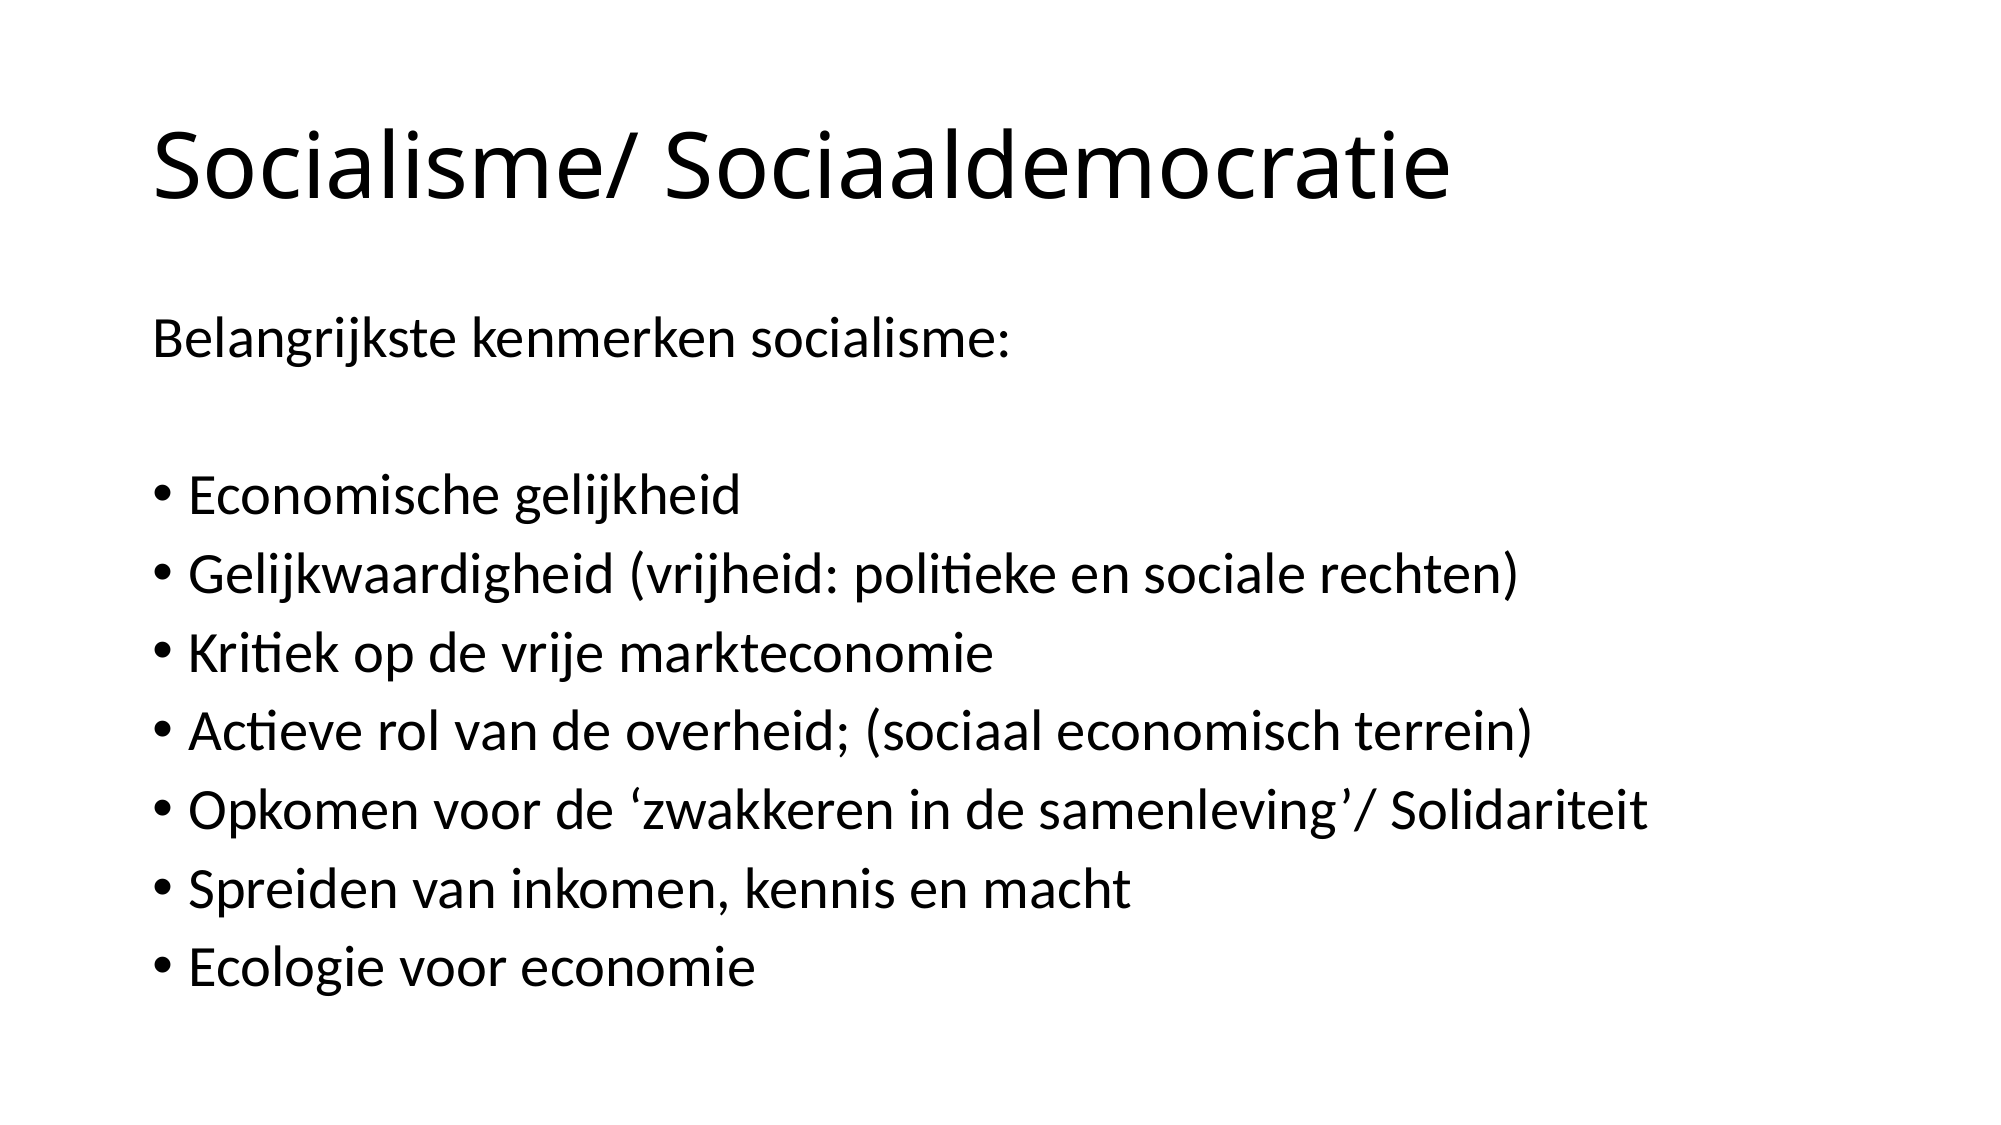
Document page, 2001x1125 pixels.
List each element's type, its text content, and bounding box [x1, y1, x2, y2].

title Socialisme/ Sociaaldemocratie [137, 59, 1863, 278]
list Belangrijkste kenmerken socialisme: Economische gelijkheid Gelijkwaardigheid (vrijheid: politieke en sociale rechten) Kritiek op de vrije markteconomie Actieve rol van de overheid; (sociaal economisch terrein) Opkomen voor de ‘zwakkeren in de samenleving’/ Solidariteit Spreiden van inkomen, kennis en macht Ecologie voor economie [137, 299, 1863, 1014]
